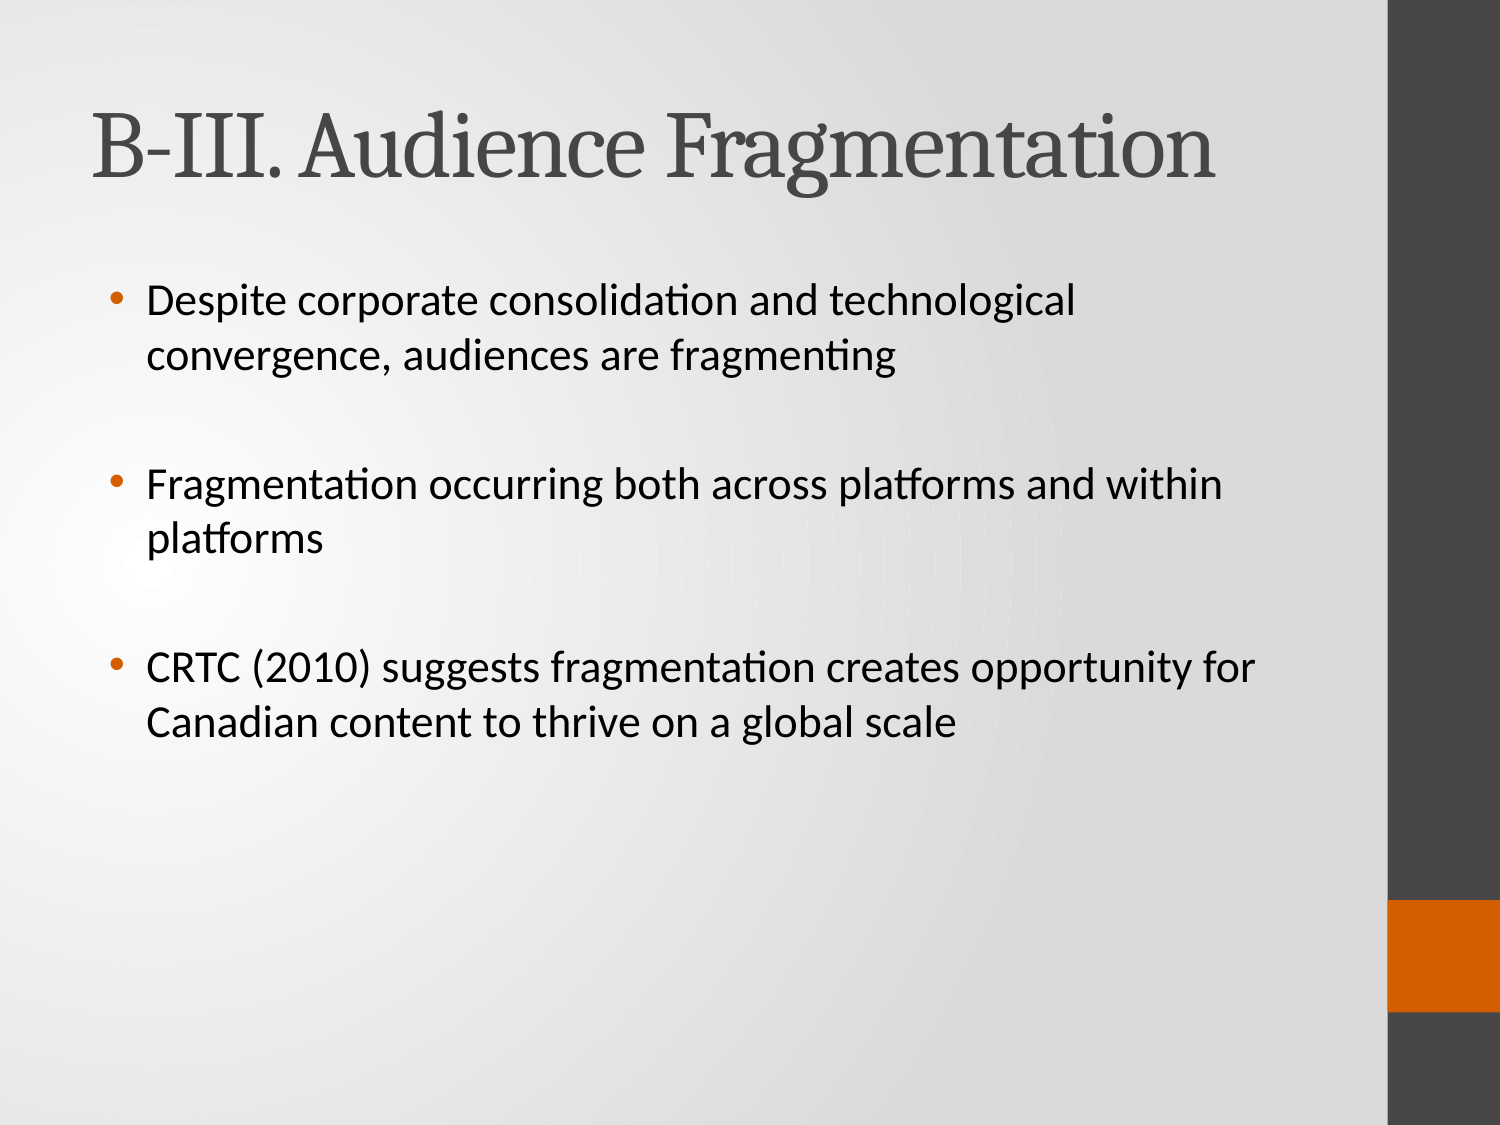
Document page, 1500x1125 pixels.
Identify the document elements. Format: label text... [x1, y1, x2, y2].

list Despite corporate consolidation and technological convergence, audiences are fragmenting Fragmentation occurring both across platforms and within platforms CRTC (2010) suggests fragmentation creates opportunity for Canadian content to thrive on a global scale [75, 262, 1325, 1050]
title B-III. Audience Fragmentation [75, 45, 1325, 233]
